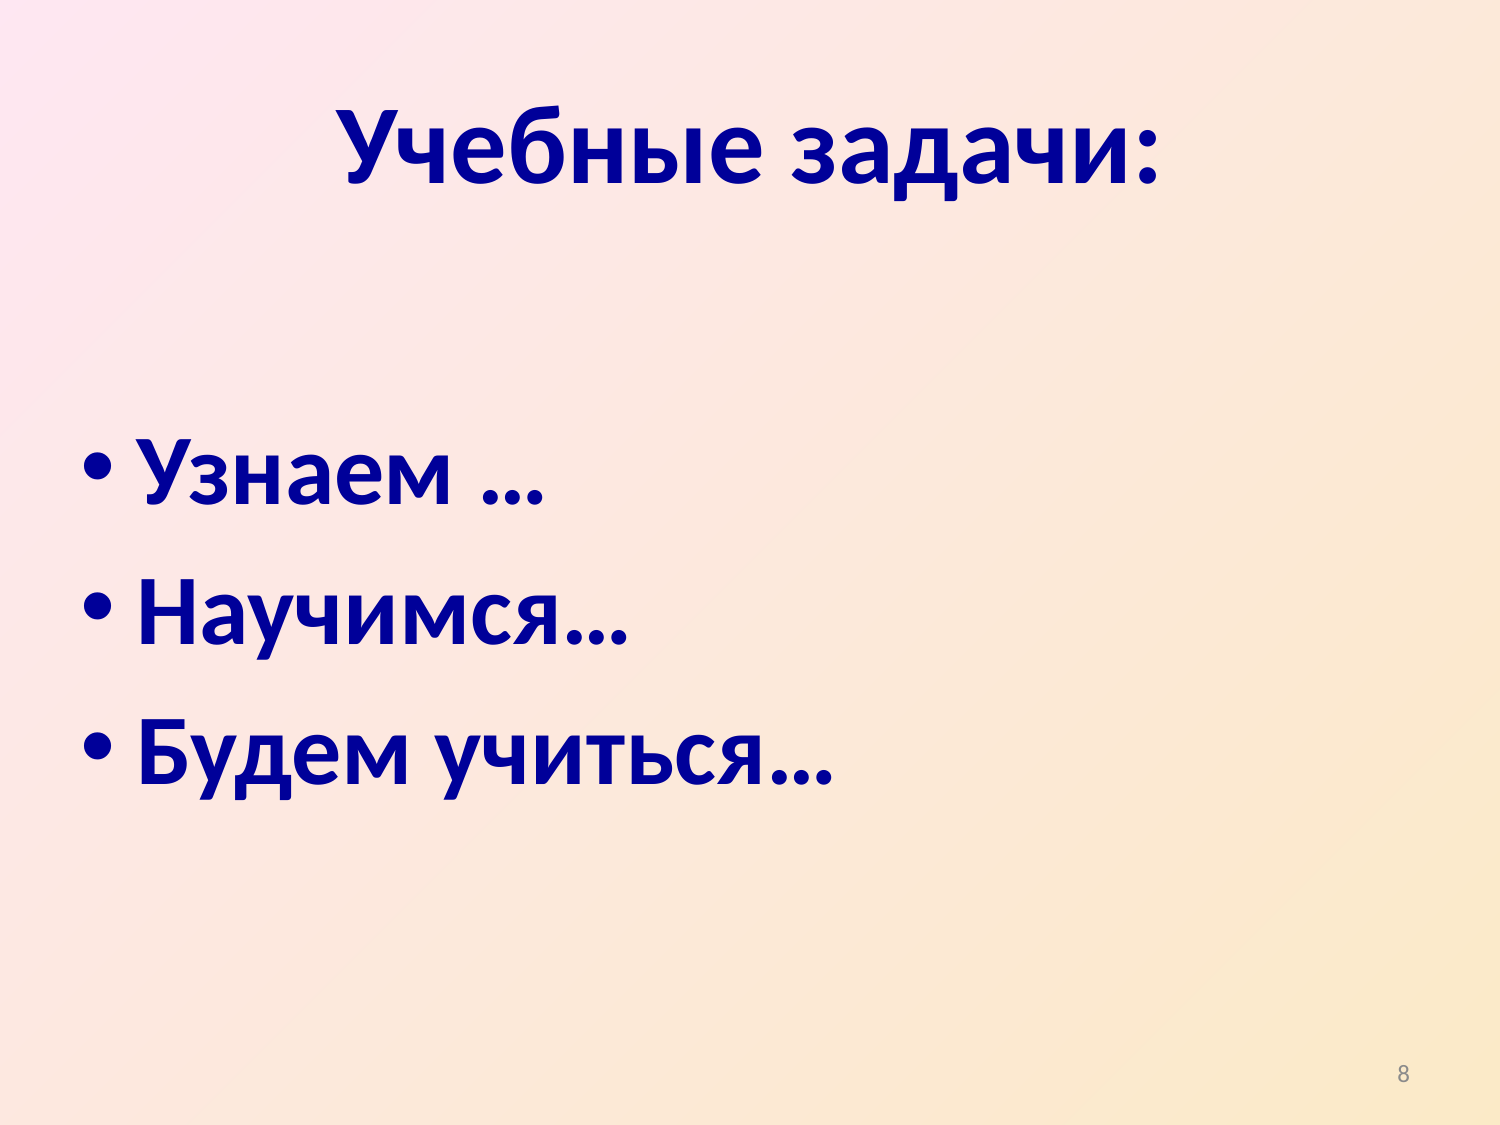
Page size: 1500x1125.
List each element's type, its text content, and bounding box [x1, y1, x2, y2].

title Учебные задачи: [75, 45, 1425, 233]
slide_number 8 [1074, 1042, 1425, 1103]
list Узнаем … Научимся… Будем учиться… [64, 397, 1415, 870]
